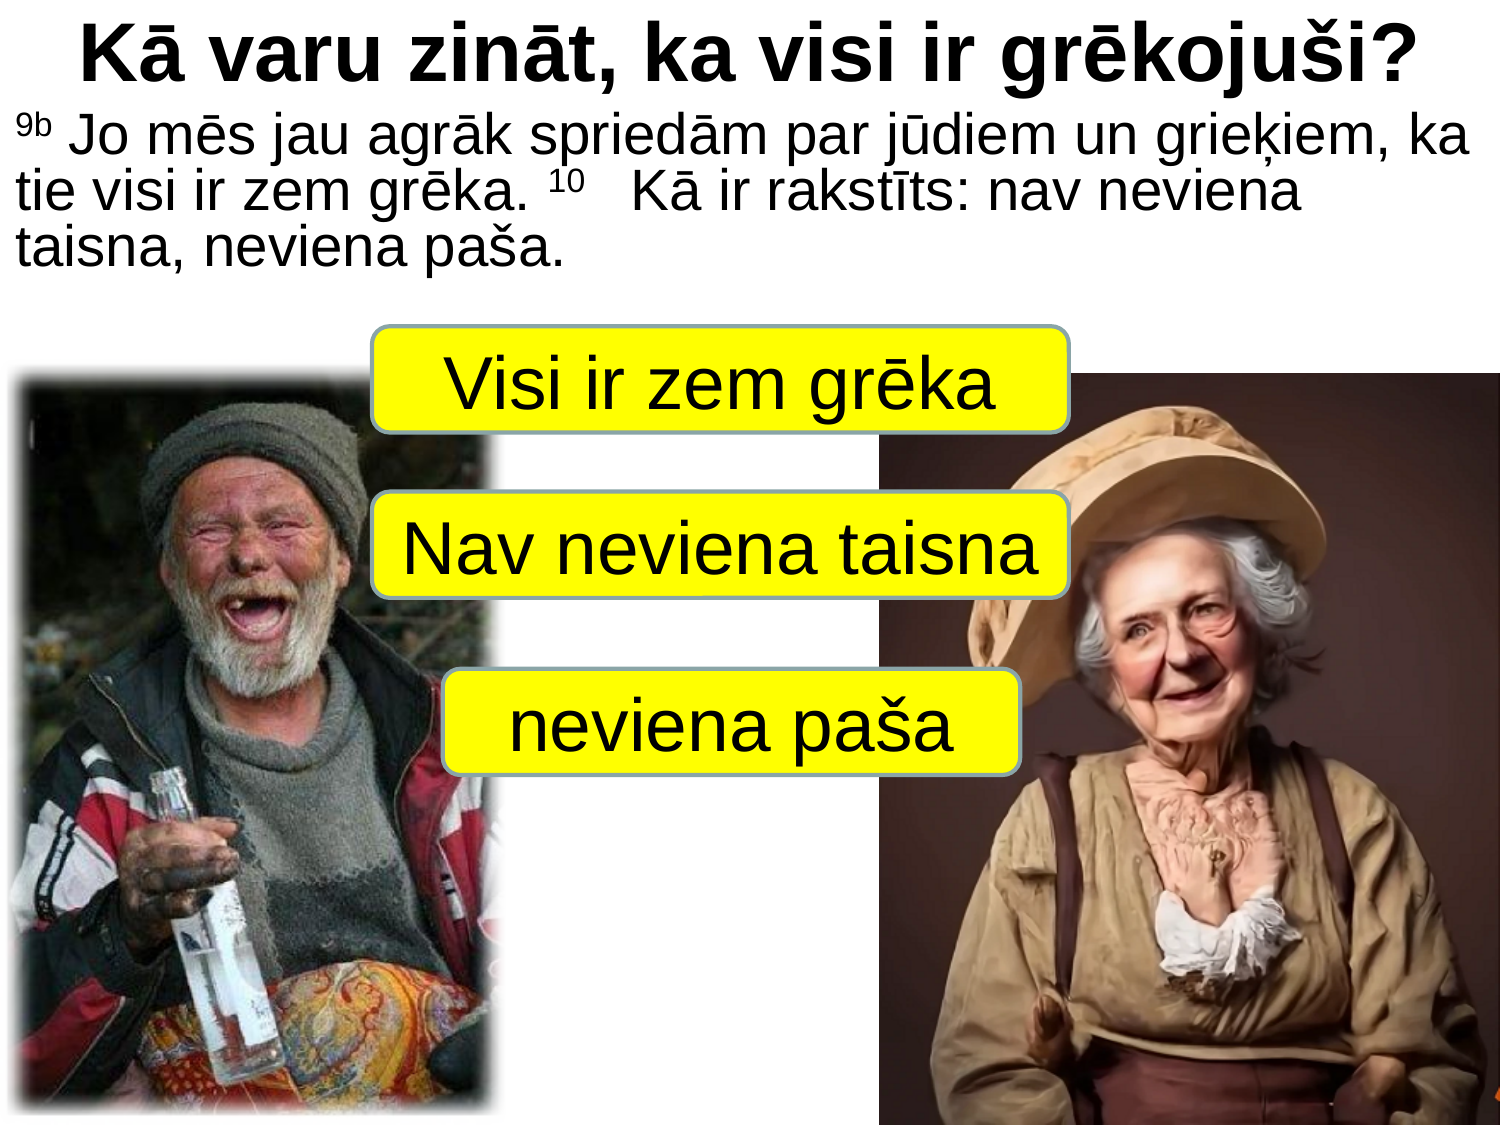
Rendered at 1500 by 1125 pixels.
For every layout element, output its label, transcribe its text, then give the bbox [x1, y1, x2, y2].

text_box neviena paša [510, 666, 874, 778]
title Kā varu zināt, ka visi ir grēkojuši? [0, 0, 1500, 137]
list 9b Jo mēs jau agrāk spriedām par jūdiem un grieķiem, ka tie visi ir zem grēka. 10 Kā ir rakstīts: nav neviena taisna, neviena paša. [0, 137, 1500, 275]
picture [879, 373, 1500, 1125]
text_box Nav neviena taisna [510, 489, 874, 600]
picture [0, 359, 506, 1125]
text_box Visi ir zem grēka [369, 324, 1071, 435]
